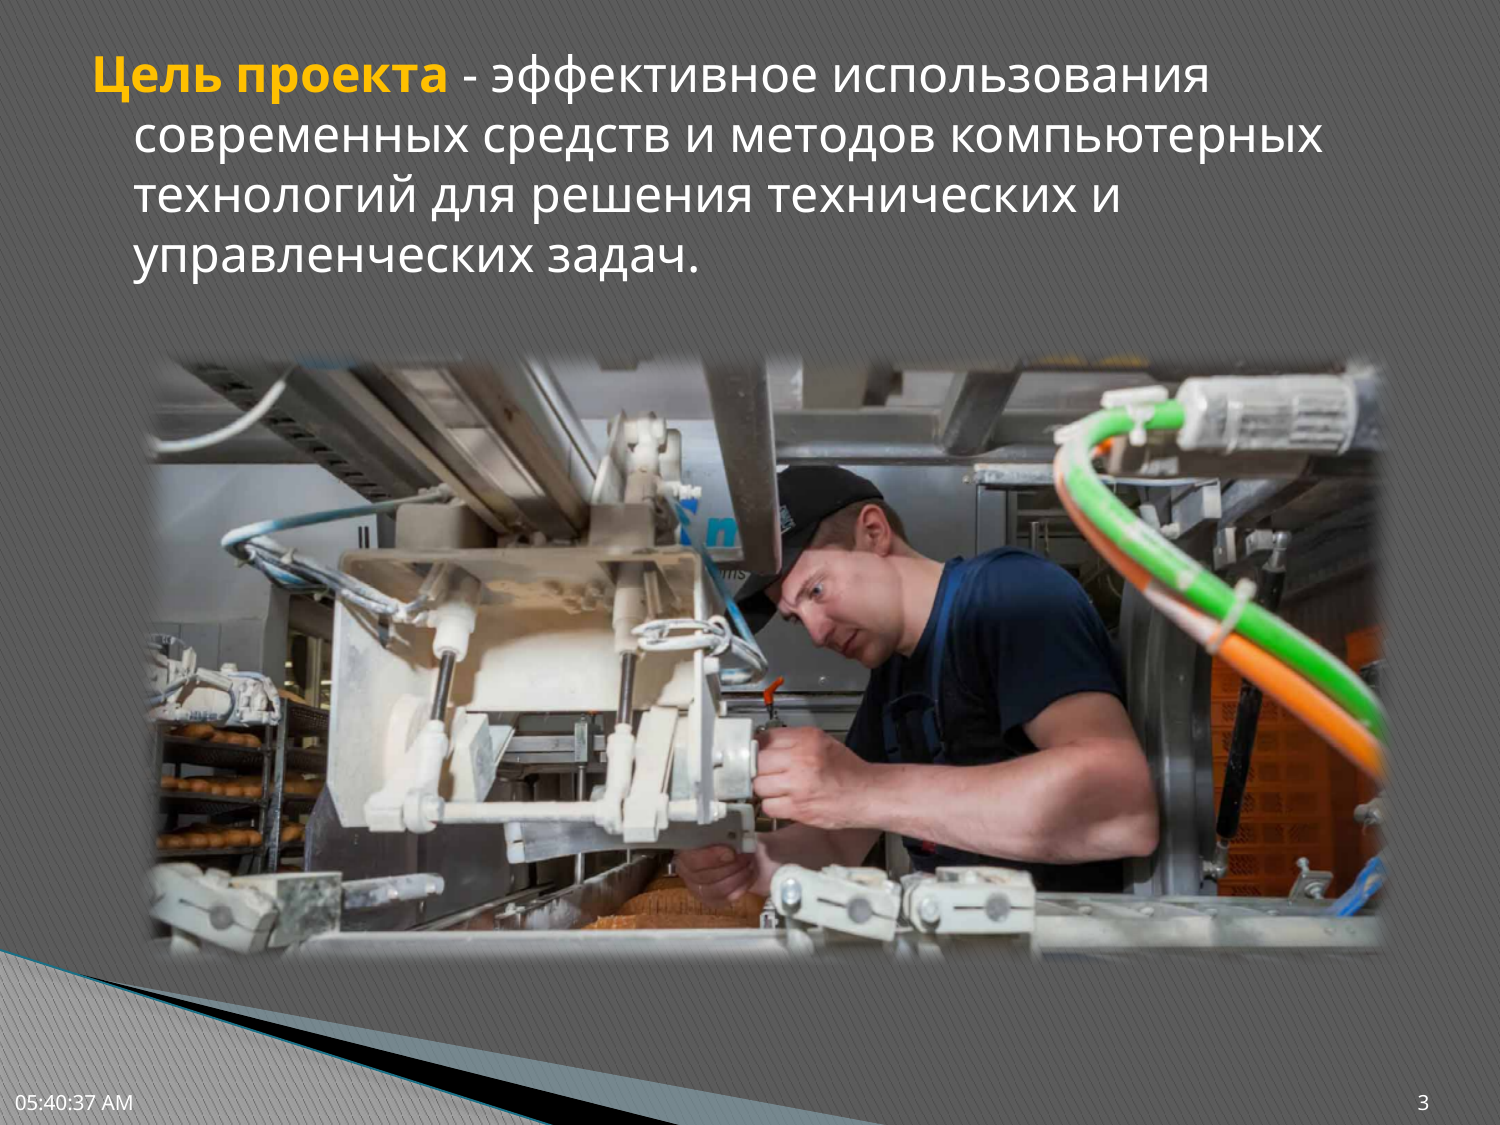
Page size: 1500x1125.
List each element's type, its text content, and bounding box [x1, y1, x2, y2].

list Цель проекта - эффективное использования современных средств и методов компьютерных технологий для решения технических и управленческих задач. [58, 35, 1425, 1043]
footer 3 [1346, 1065, 1500, 1125]
picture [140, 349, 1395, 965]
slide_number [0, 1065, 315, 1125]
